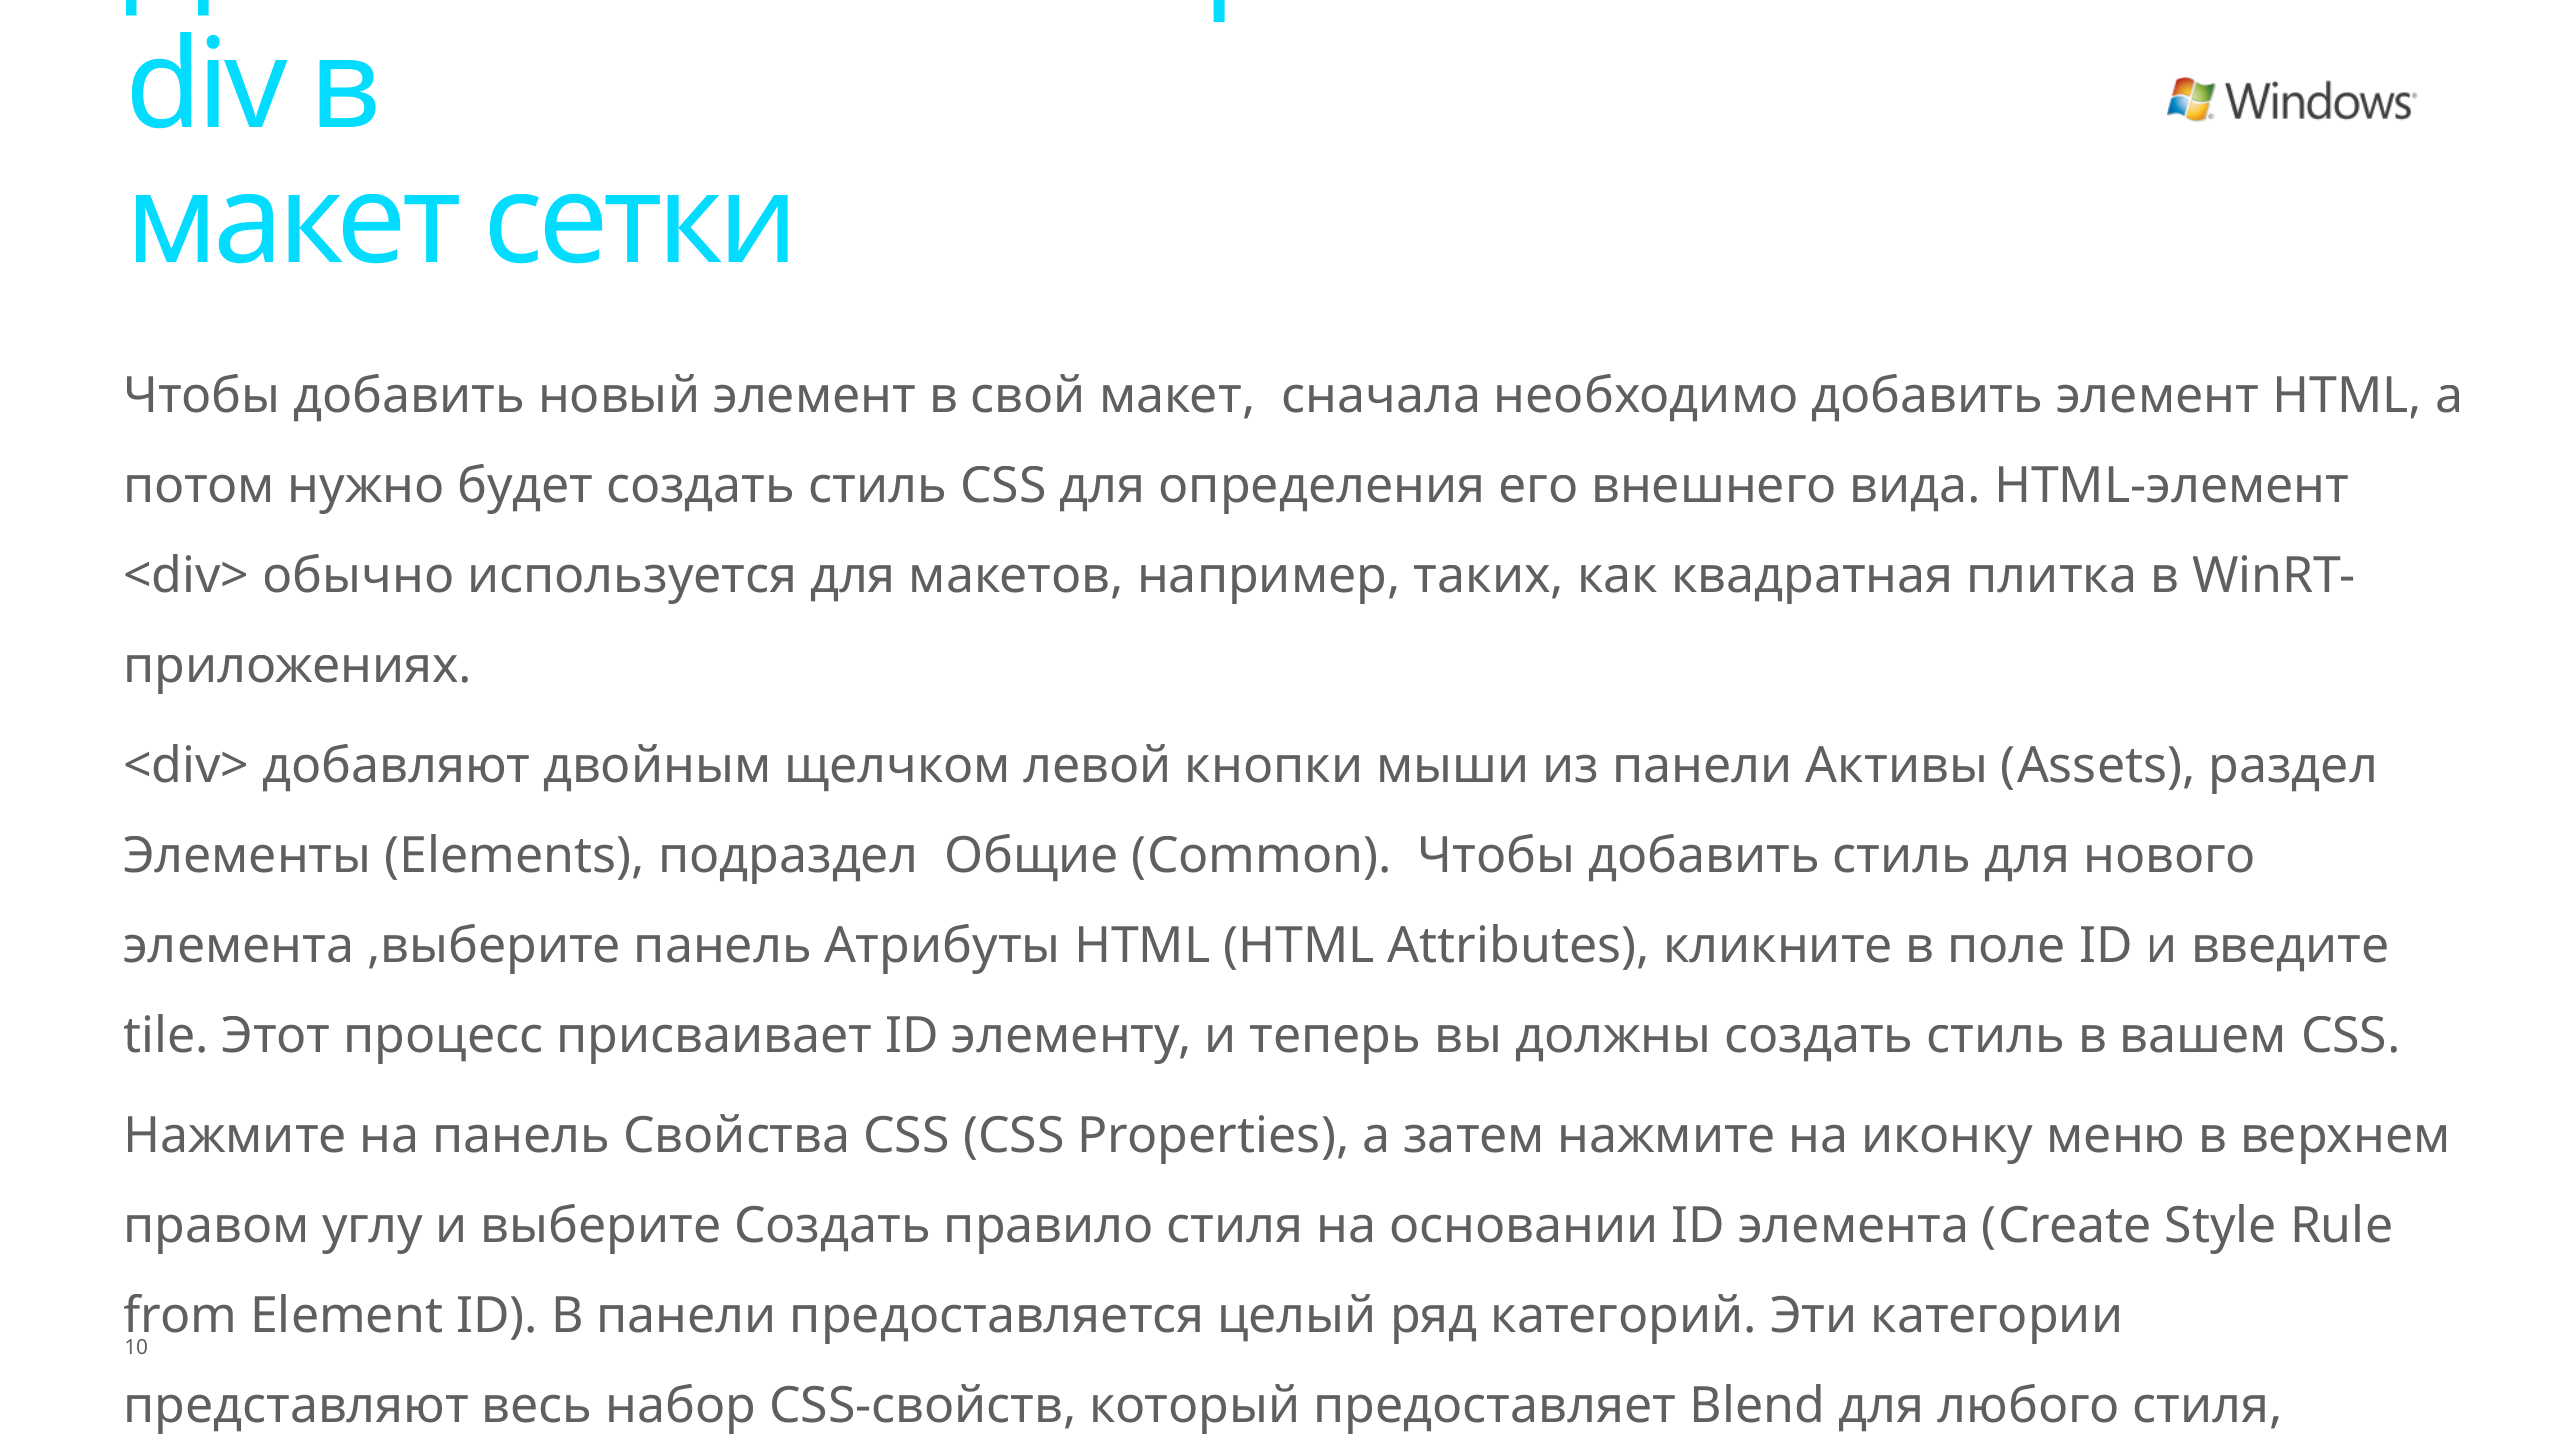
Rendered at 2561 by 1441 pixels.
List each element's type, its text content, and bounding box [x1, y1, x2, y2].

list Чтобы добавить новый элемент в свой макет, сначала необходимо добавить элемент HTML, а потом нужно будет создать стиль CSS для определения его внешнего вида. HTML-элемент <div> обычно используется для макетов, например, таких, как квадратная плитка в WinRT-приложениях. <div> добавляют двойным щелчком левой кнопки мыши из панели Активы (Assets), раздел Элементы (Elements), подраздел Общие (Common). Чтобы добавить стиль для нового элемента ,выберите панель Атрибуты HTML (HTML Attributes), кликните в поле ID и введите tile. Этот процесс присваивает ID элементу, и теперь вы должны создать стиль в вашем CSS. Нажмите на панель Свойства CSS (CSS Properties), а затем нажмите на иконку меню в верхнем правом углу и выберите Создать правило стиля на основании ID элемента (Create Style Rule from Element ID). В панели предоставляется целый ряд категорий. Эти категории представляют весь набор CSS-свойств, который предоставляет Blend для любого стиля, определяемого ID или классом. [123, 332, 2466, 1441]
title Добавление и настройка элемента div в макет сетки [125, 48, 2162, 290]
picture [2167, 77, 2443, 136]
